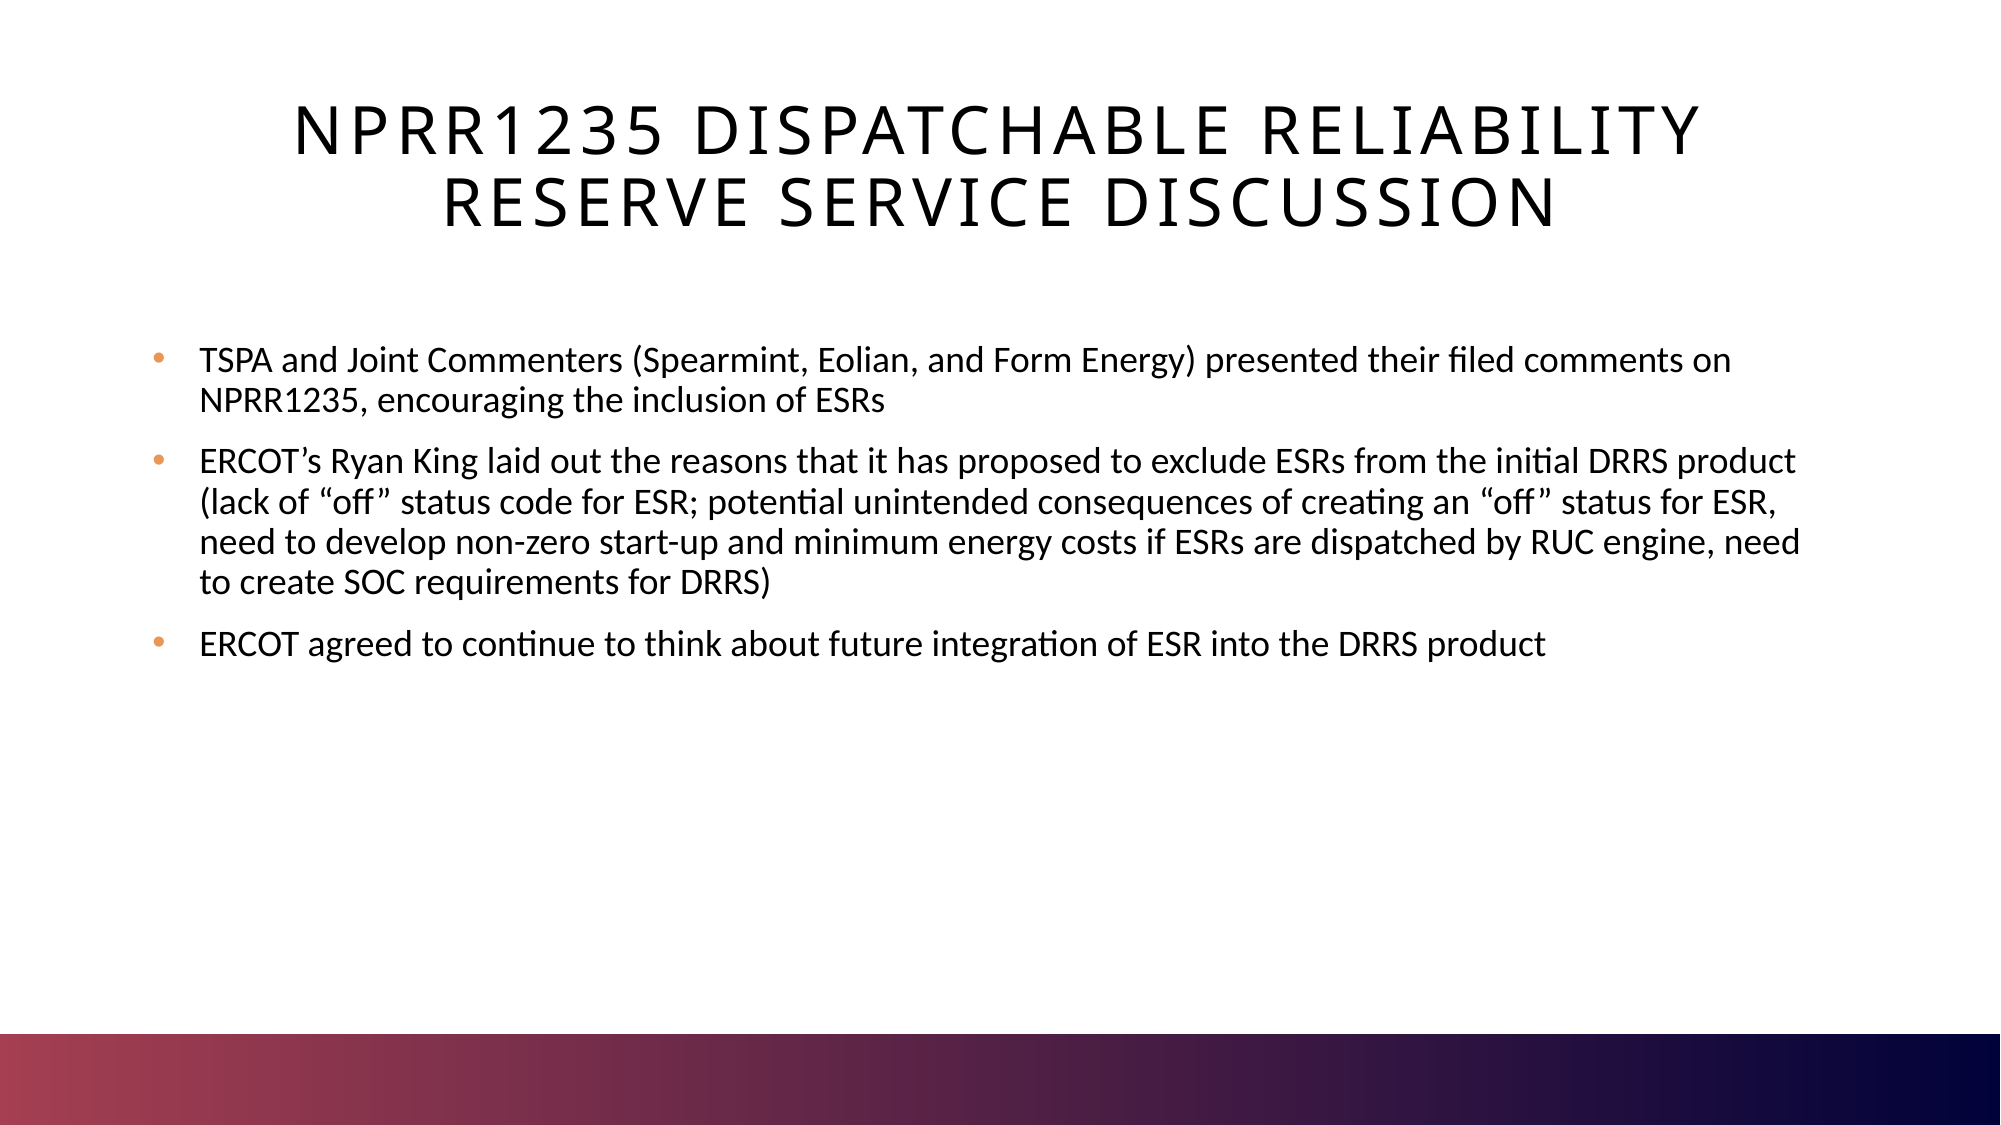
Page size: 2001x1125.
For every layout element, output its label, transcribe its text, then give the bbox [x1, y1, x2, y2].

text_box [0, 1033, 2000, 1125]
list TSPA and Joint Commenters (Spearmint, Eolian, and Form Energy) presented their filed comments on NPRR1235, encouraging the inclusion of ESRs ERCOT’s Ryan King laid out the reasons that it has proposed to exclude ESRs from the initial DRRS product (lack of “off” status code for ESR; potential unintended consequences of creating an “off” status for ESR, need to develop non-zero start-up and minimum energy costs if ESRs are dispatched by RUC engine, need to create SOC requirements for DRRS) ERCOT agreed to continue to think about future integration of ESR into the DRRS product [137, 332, 1845, 1011]
title NPRR1235 Dispatchable reliability Reserve Service discussion [137, 60, 1863, 278]
